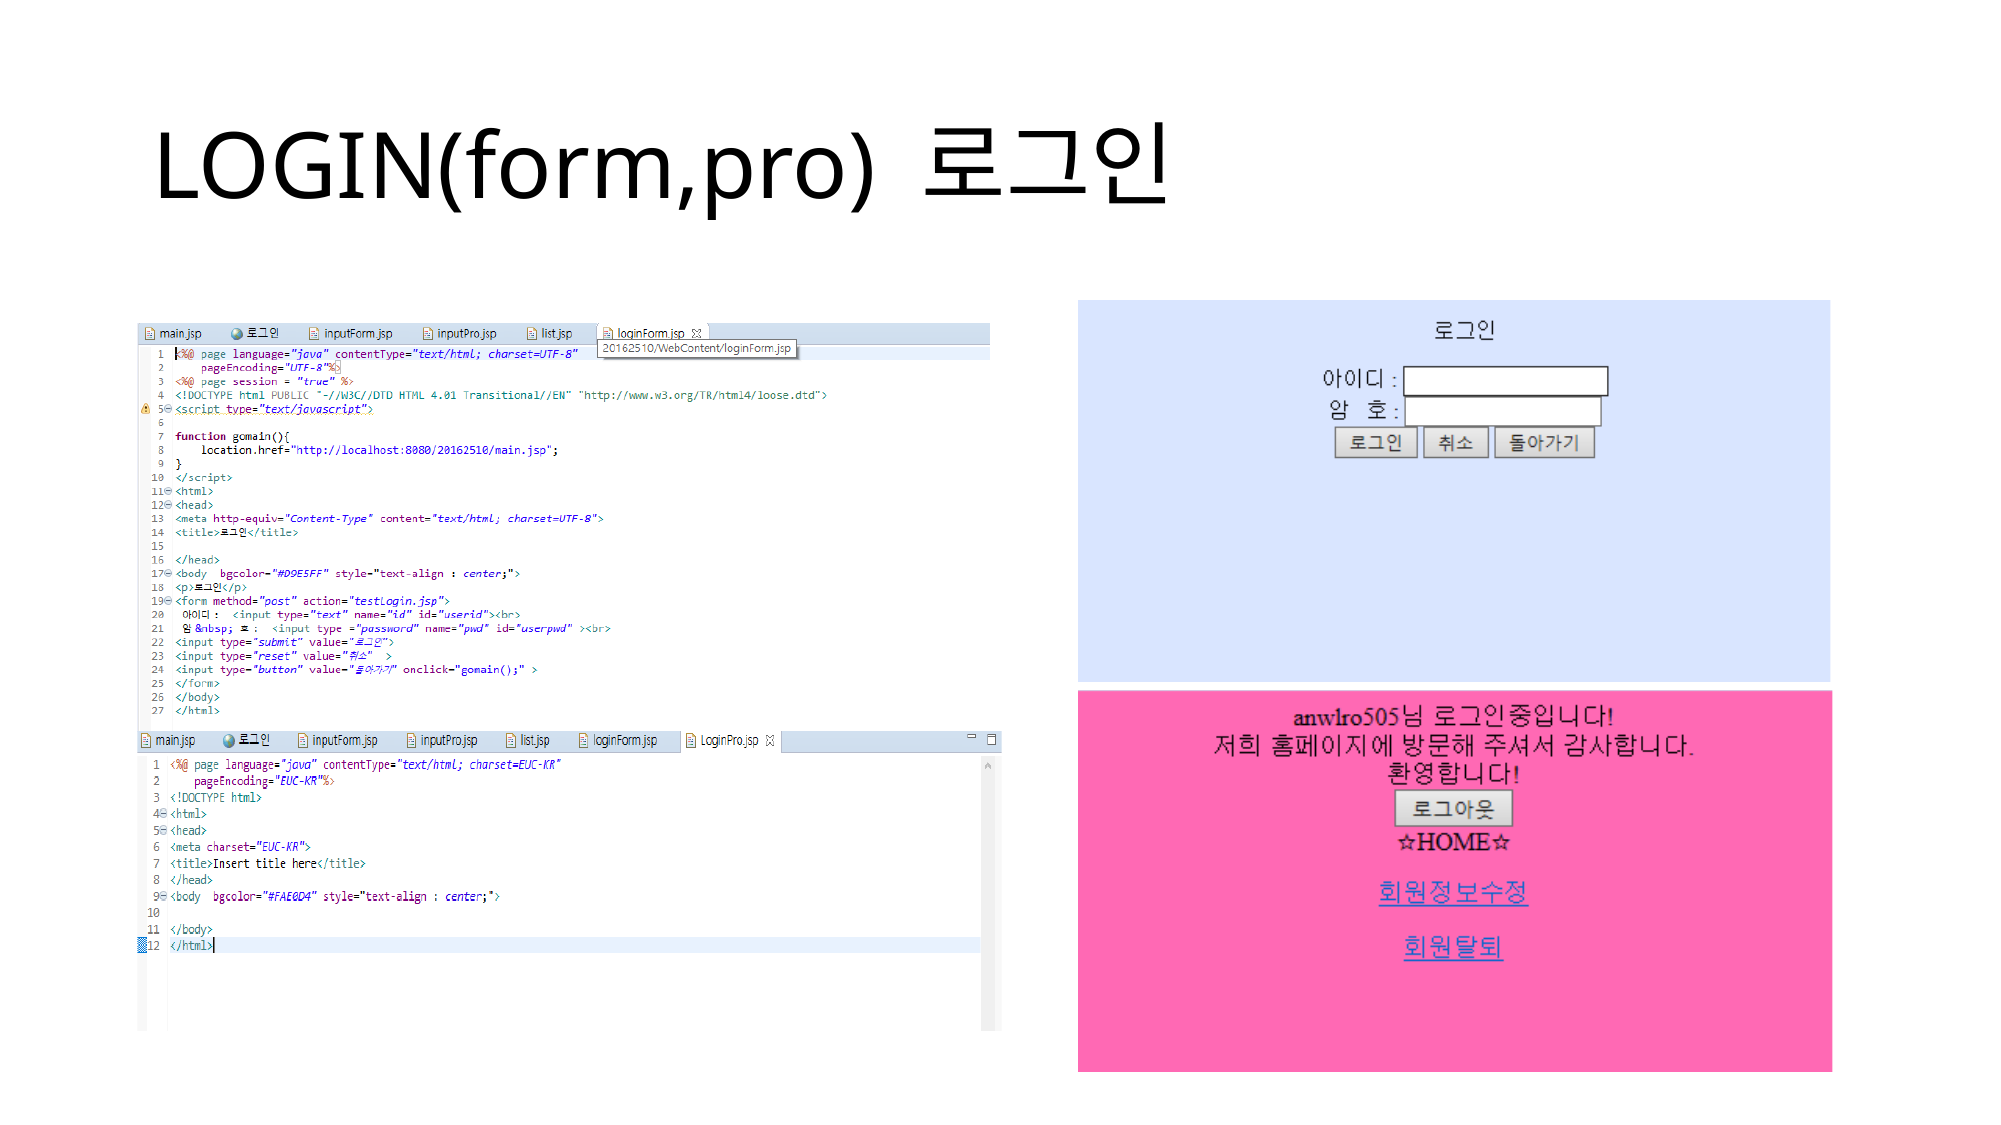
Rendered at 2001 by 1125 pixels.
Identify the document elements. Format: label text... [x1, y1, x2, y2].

title LOGIN(form,pro) 로그인 [137, 59, 1863, 278]
picture [137, 731, 1002, 1031]
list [1078, 299, 1831, 682]
picture [1078, 690, 1833, 1072]
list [137, 323, 990, 731]
